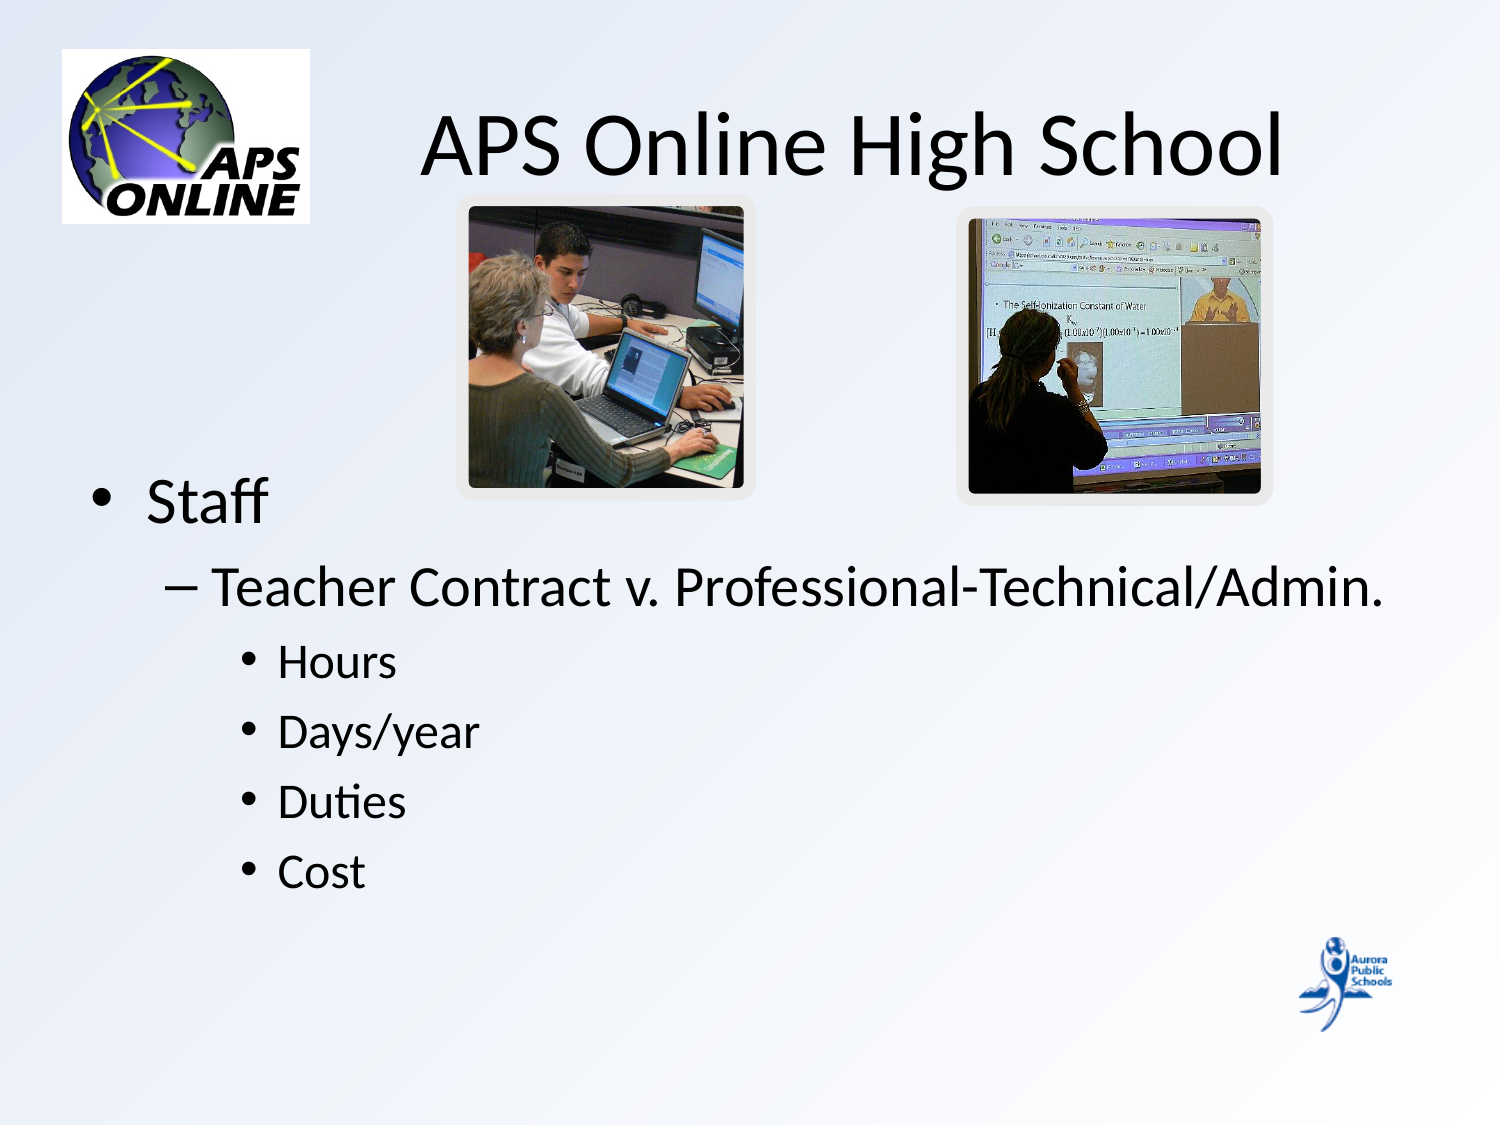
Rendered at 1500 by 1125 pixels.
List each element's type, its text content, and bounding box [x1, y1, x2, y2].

picture [62, 49, 310, 225]
picture [1299, 937, 1394, 1032]
picture [462, 199, 751, 495]
title APS Online High School [75, 45, 1425, 233]
picture [962, 212, 1268, 501]
list Staff Teacher Contract v. Professional-Technical/Admin. Hours Days/year Duties Cost [75, 262, 1425, 1005]
